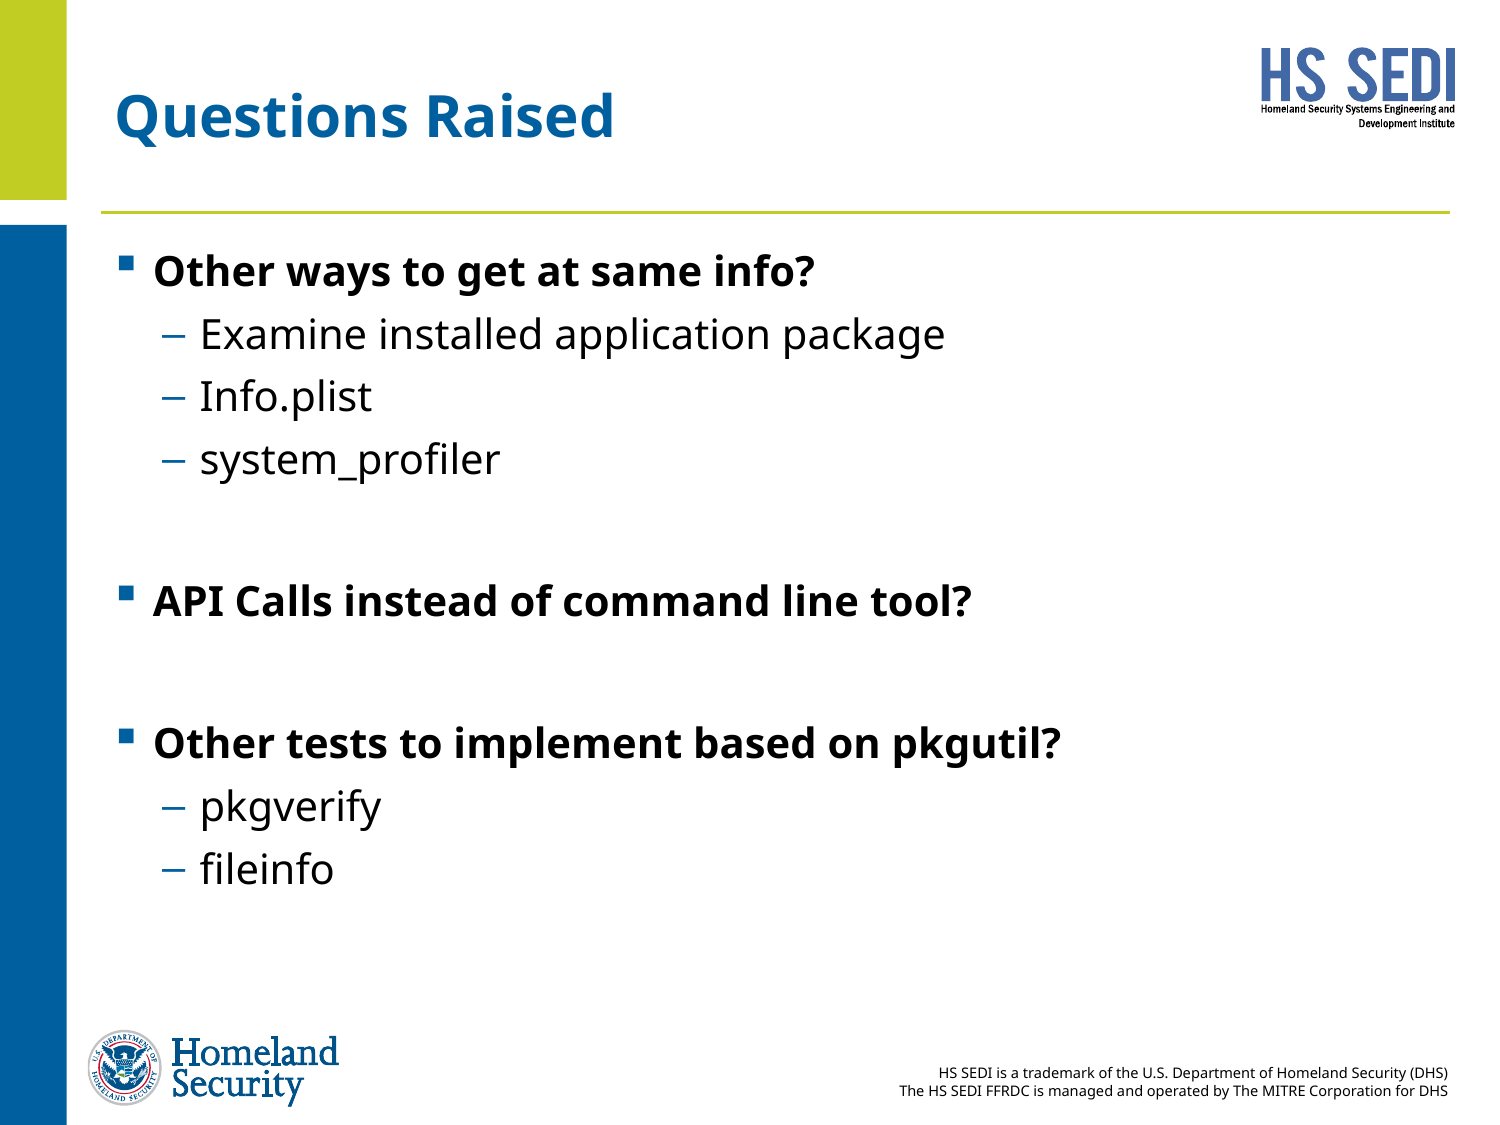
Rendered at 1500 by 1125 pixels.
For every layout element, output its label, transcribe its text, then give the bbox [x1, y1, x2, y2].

list Other ways to get at same info? Examine installed application package Info.plist system_profiler API Calls instead of command line tool? Other tests to implement based on pkgutil? pkgverify fileinfo [99, 237, 1450, 1005]
title Questions Raised [99, 45, 1248, 188]
